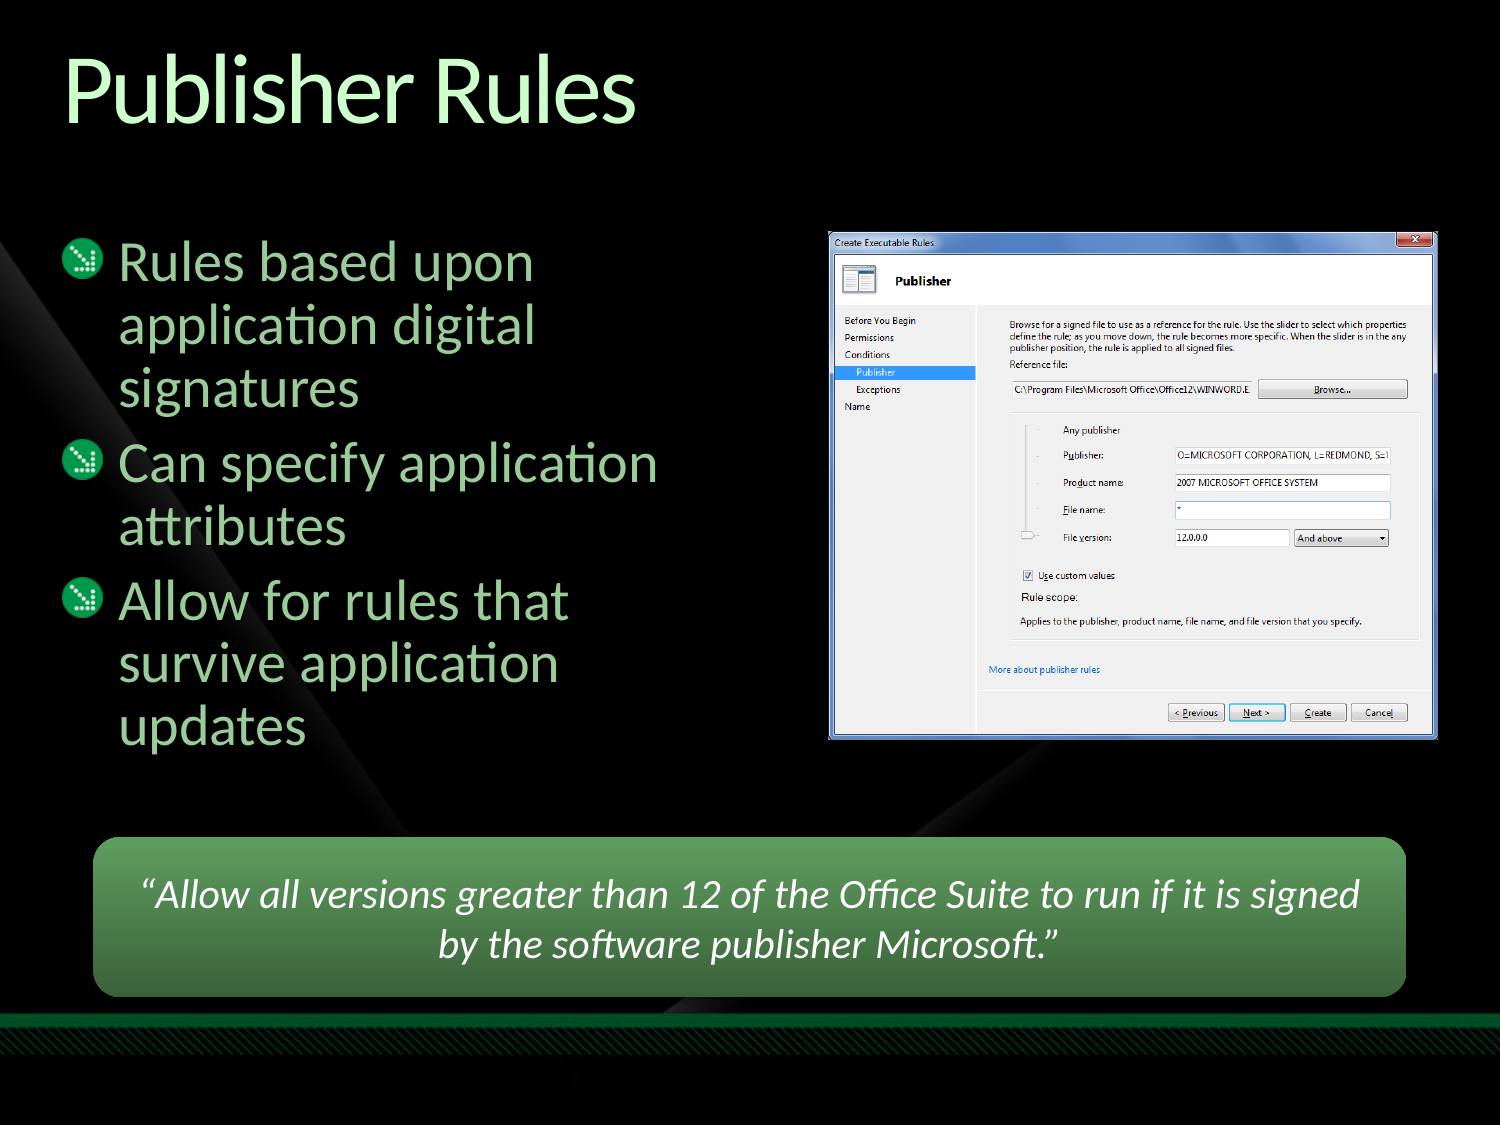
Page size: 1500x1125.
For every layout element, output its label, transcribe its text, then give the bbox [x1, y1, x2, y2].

picture [0, 0, 1500, 1125]
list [828, 231, 1439, 740]
list Rules based upon application digital signatures Can specify application attributes Allow for rules that survive application updates [62, 231, 738, 581]
text_box “Allow all versions greater than 12 of the Office Suite to run if it is signed by the software publisher Microsoft.” [93, 837, 1407, 998]
title Publisher Rules [62, 37, 1438, 147]
